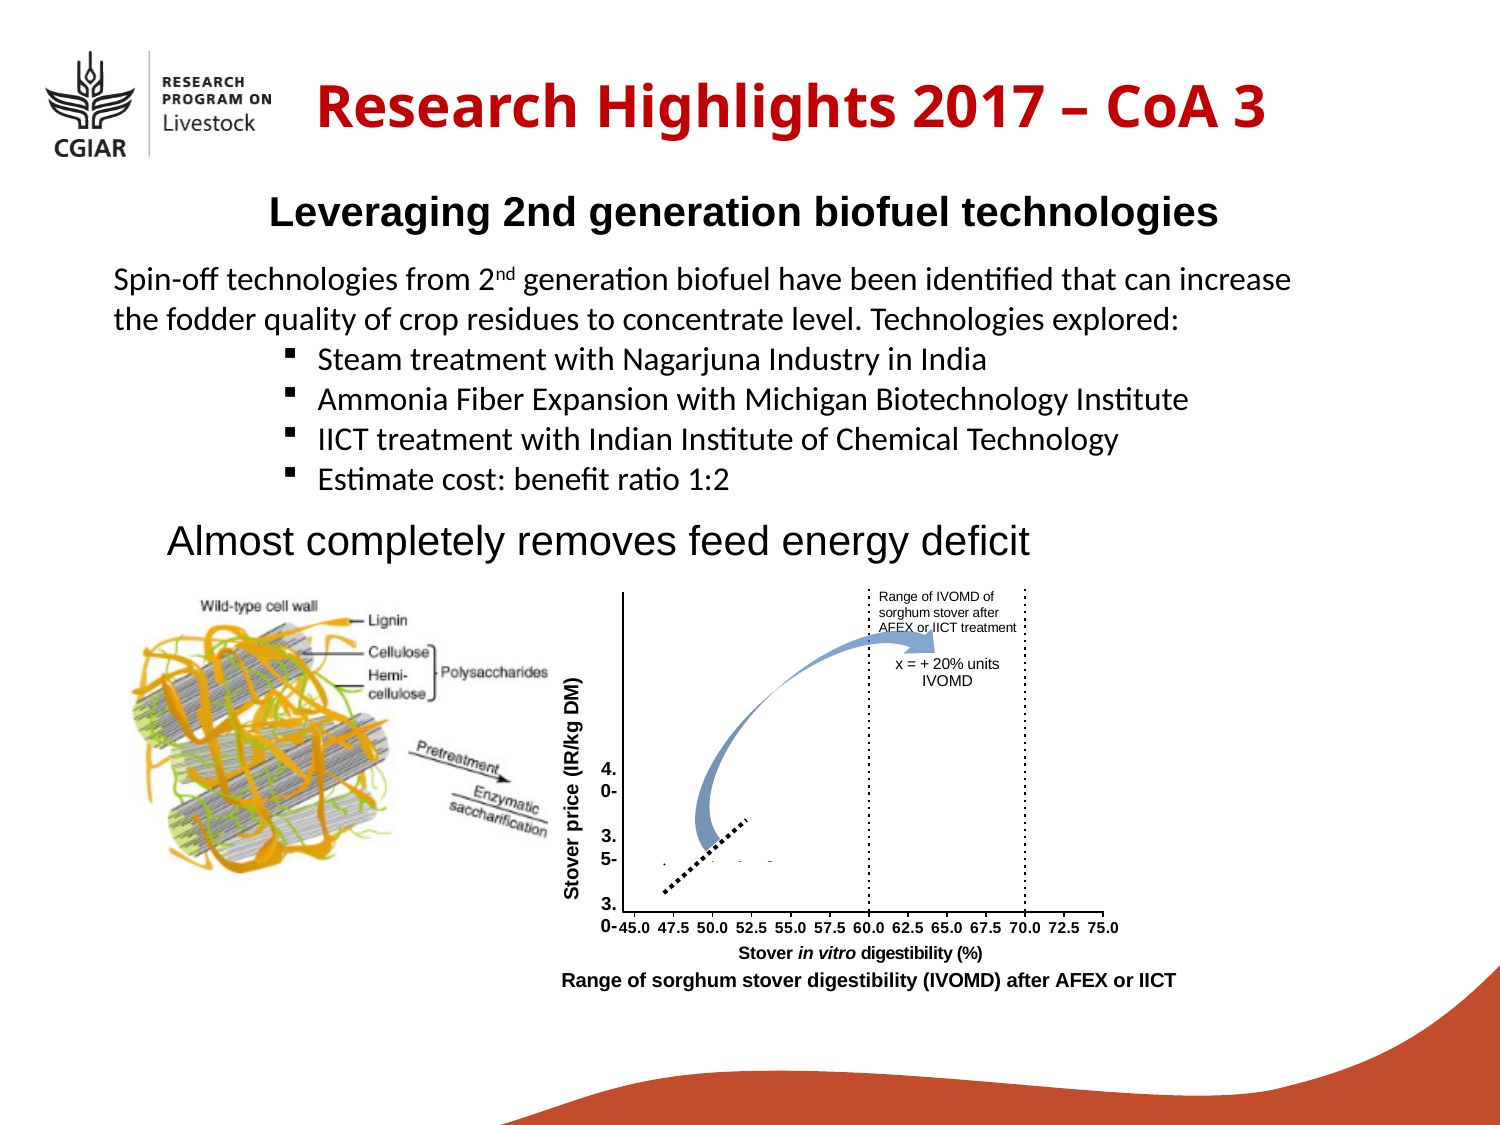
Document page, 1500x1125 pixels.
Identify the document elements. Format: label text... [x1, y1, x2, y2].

text_box Almost completely removes feed energy deficit [102, 506, 1116, 1069]
text_box Leveraging 2nd generation biofuel technologies [0, 177, 1500, 243]
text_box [524, 563, 1240, 1077]
list Research Highlights 2017 – CoA 3 [300, 33, 1463, 175]
picture [112, 596, 524, 897]
text_box Spin-off technologies from 2nd generation biofuel have been identified that can increase the fodder quality of crop residues to concentrate level. Technologies explored: Steam treatment with Nagarjuna Industry in India Ammonia Fiber Expansion with Michigan Biotechnology Institute IICT treatment with Indian Institute of Chemical Technology Estimate cost: benefit ratio 1:2 [99, 249, 1331, 505]
picture [45, 51, 271, 157]
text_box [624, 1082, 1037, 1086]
